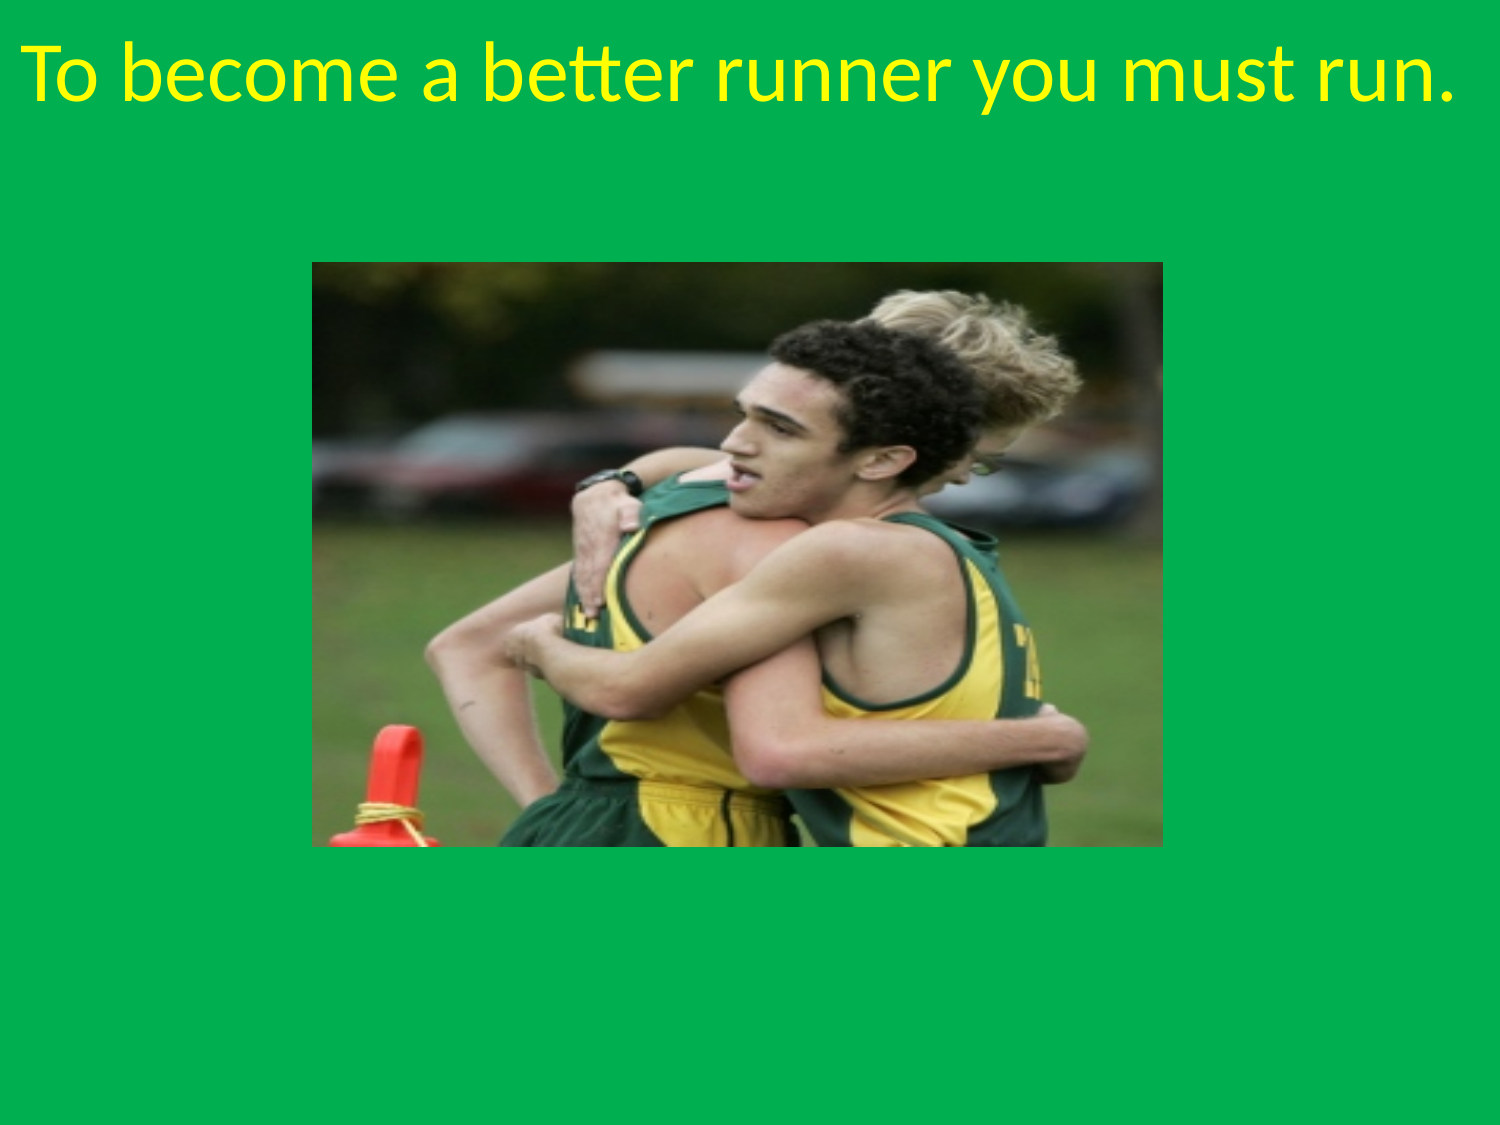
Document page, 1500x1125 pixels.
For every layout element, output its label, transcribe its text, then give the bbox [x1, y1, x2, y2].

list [312, 262, 1163, 848]
title To become a better runner you must run. [0, 0, 1500, 238]
